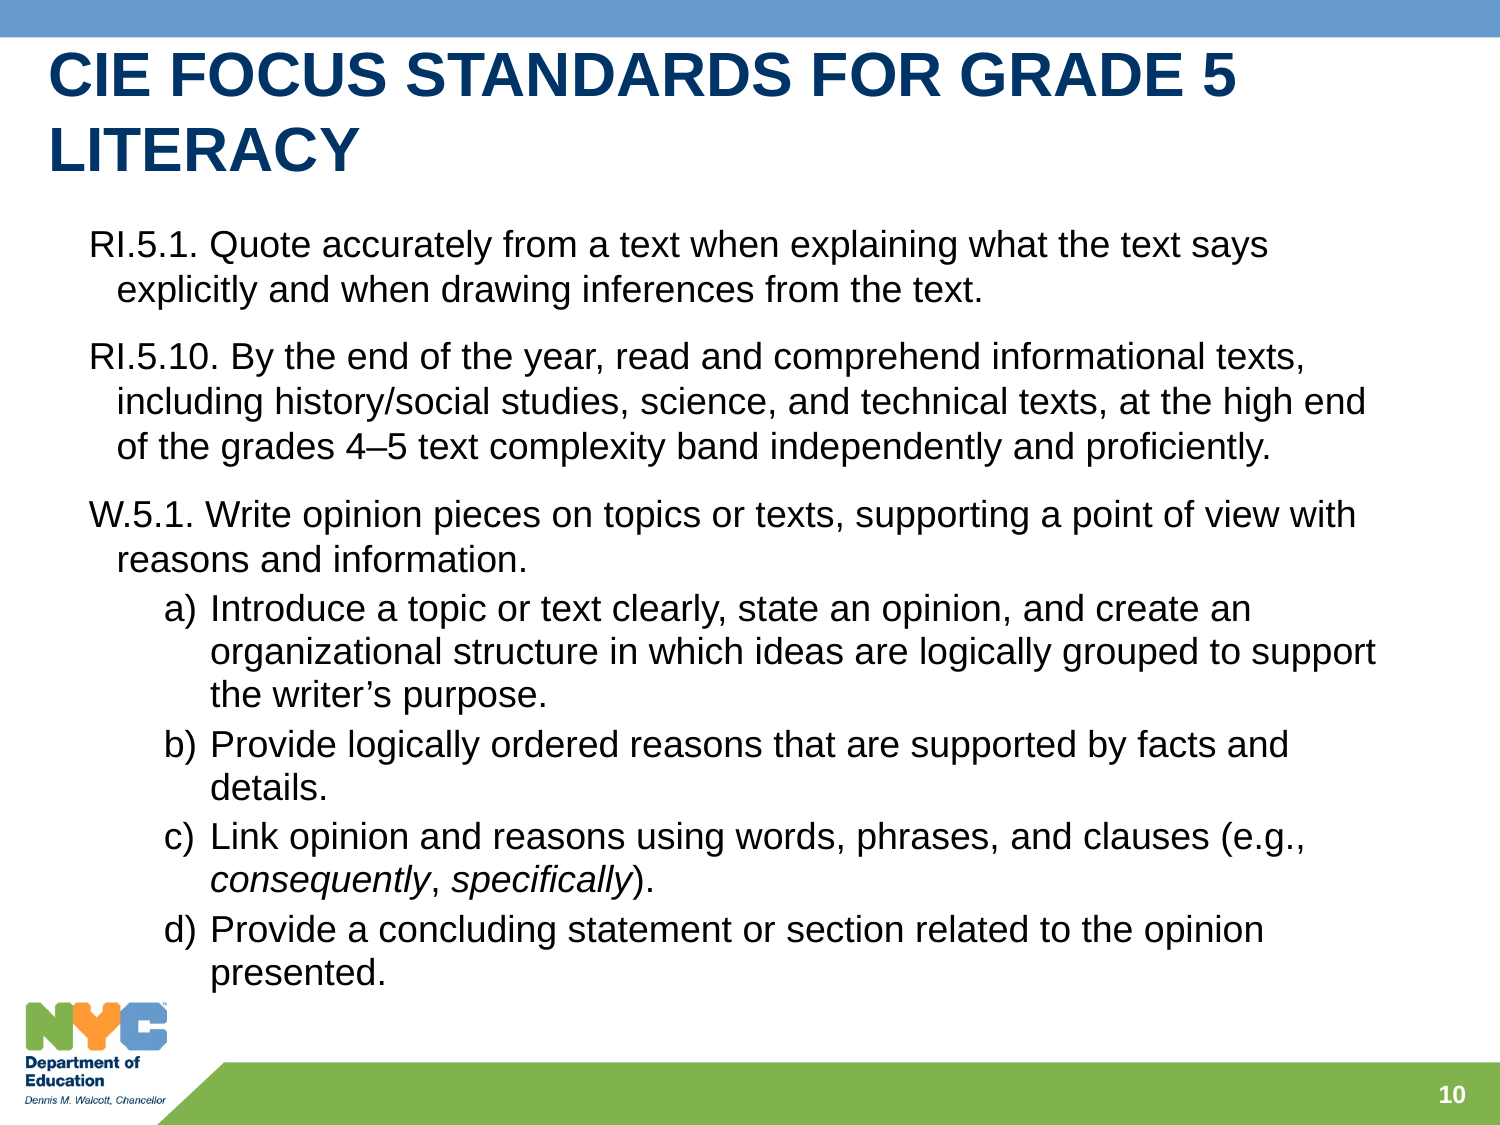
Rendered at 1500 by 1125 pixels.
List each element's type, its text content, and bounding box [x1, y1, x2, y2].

list RI.5.1. Quote accurately from a text when explaining what the text says explicitly and when drawing inferences from the text. RI.5.10. By the end of the year, read and comprehend informational texts, including history/social studies, science, and technical texts, at the high end of the grades 4–5 text complexity band independently and proficiently. W.5.1. Write opinion pieces on topics or texts, supporting a point of view with reasons and information. Introduce a topic or text clearly, state an opinion, and create an organizational structure in which ideas are logically grouped to support the writer’s purpose. Provide logically ordered reasons that are supported by facts and details. Link opinion and reasons using words, phrases, and clauses (e.g., consequently, specifically). Provide a concluding statement or section related to the opinion presented. [73, 212, 1401, 888]
title CIE FOCUS STANDARDS FOR GRADE 5 LITERACY [33, 91, 1470, 192]
picture [24, 1002, 167, 1105]
slide_number 10 [1318, 1070, 1482, 1109]
